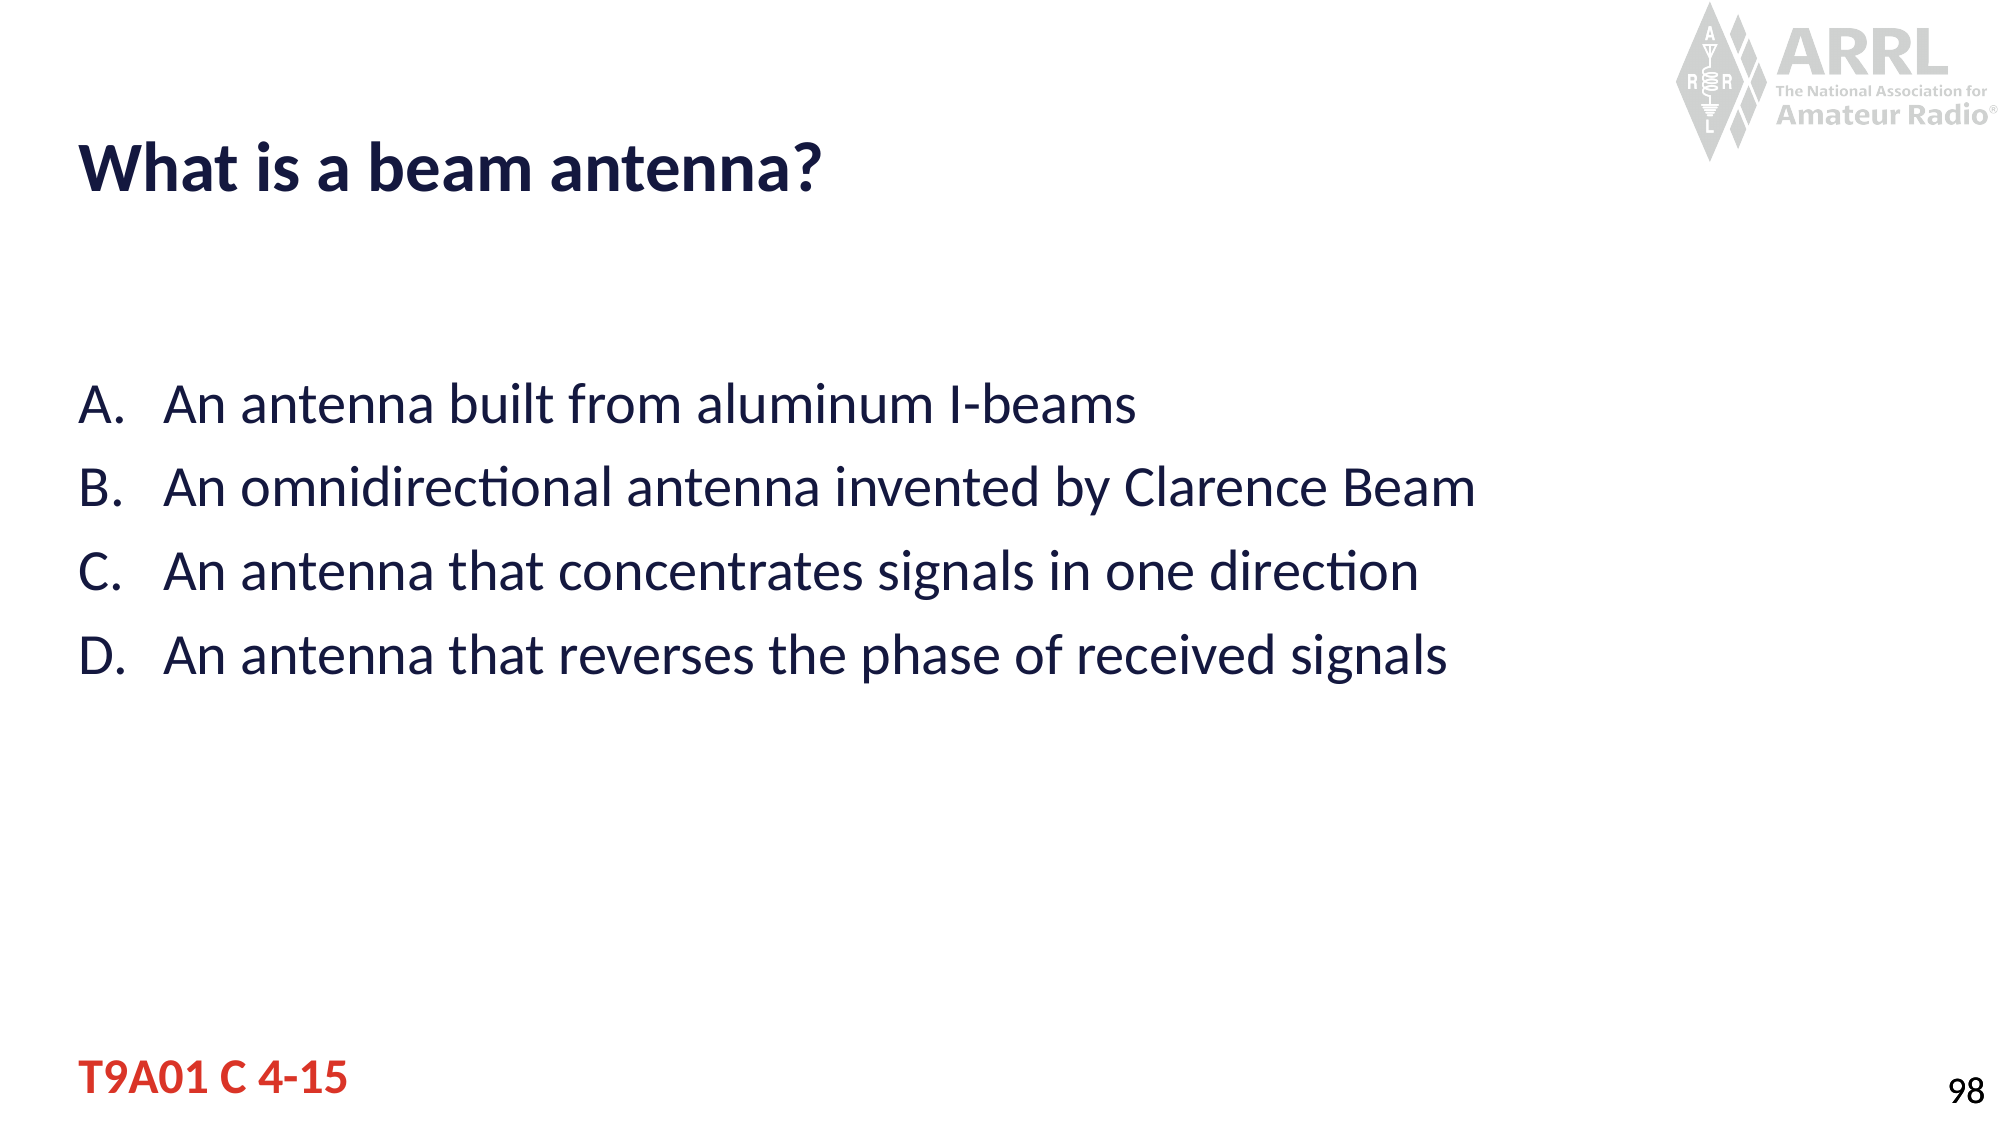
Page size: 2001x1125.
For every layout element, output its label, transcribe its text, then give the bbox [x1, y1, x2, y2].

list An antenna built from aluminum I-beams An omnidirectional antenna invented by Clarence Beam An antenna that concentrates signals in one direction An antenna that reverses the phase of received signals [63, 365, 1863, 989]
picture [1674, 0, 2000, 164]
title What is a beam antenna? [63, 59, 1863, 278]
text_box T9A01 C 4-15 [63, 1036, 921, 1112]
